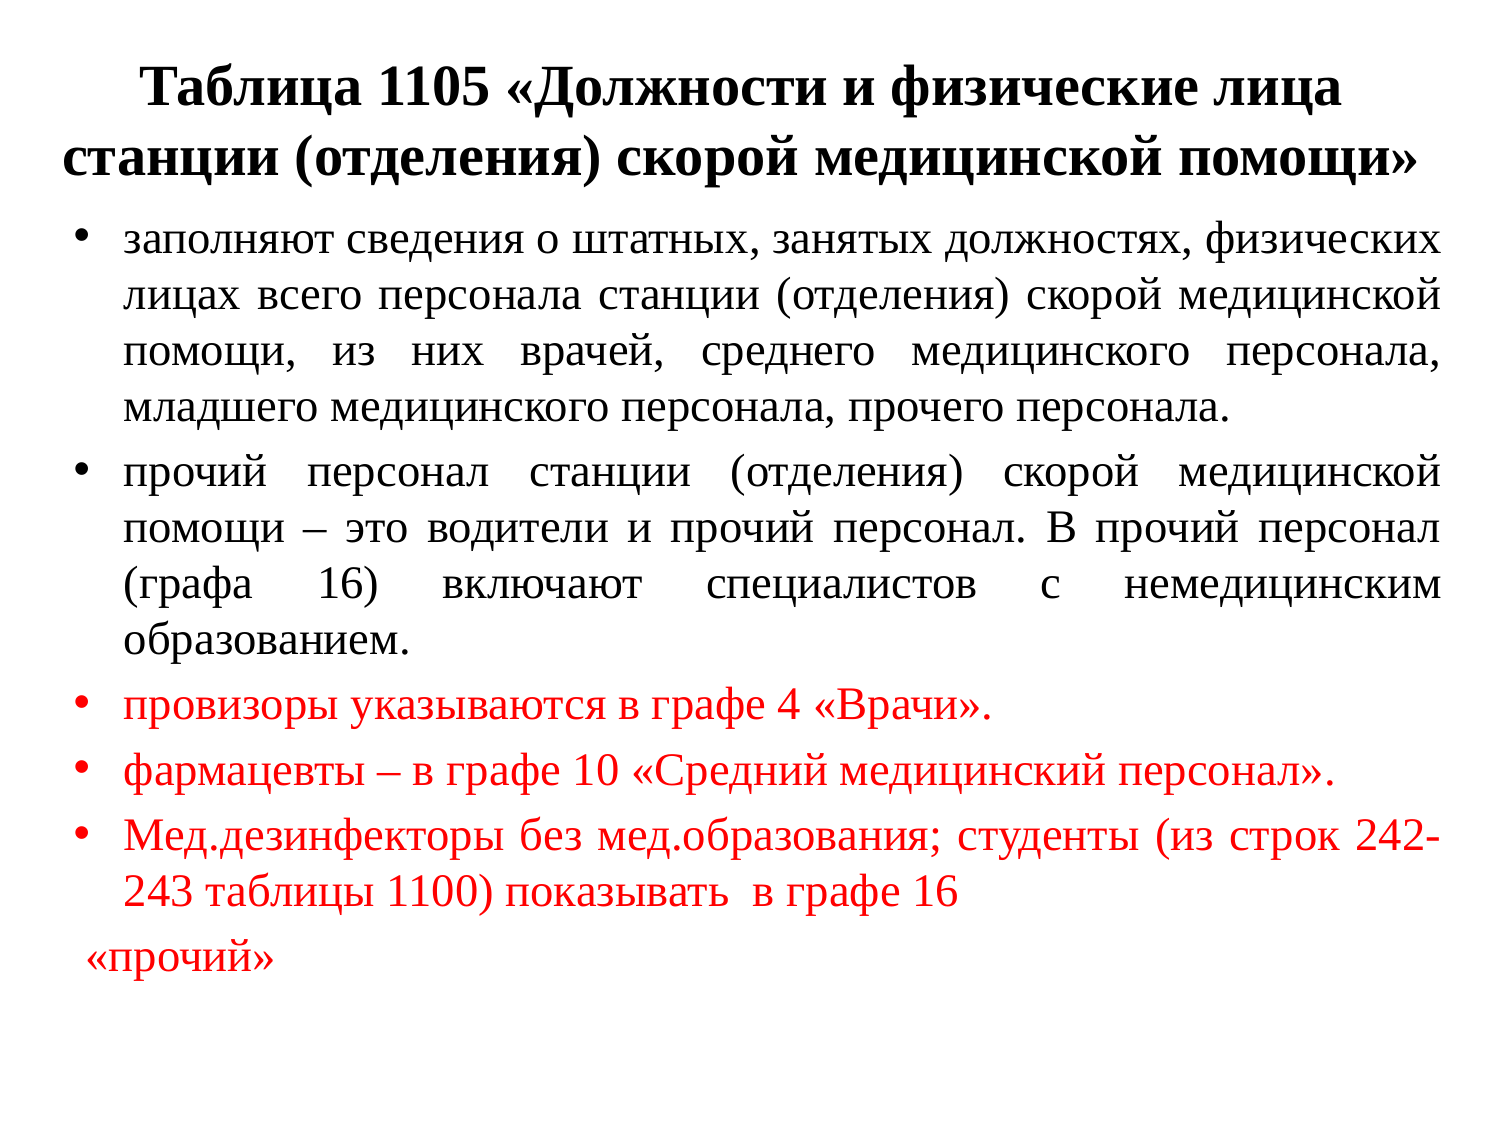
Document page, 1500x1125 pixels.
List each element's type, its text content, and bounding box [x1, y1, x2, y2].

list заполняют сведения о штатных, занятых должностях, физических лицах всего персонала станции (отделения) скорой медицинской помощи, из них врачей, среднего медицинского персонала, младшего медицинского персонала, прочего персонала. прочий персонал станции (отделения) скорой медицинской помощи – это водители и прочий персонал. В прочий персонал (графа 16) включают специалистов с немедицинским образованием. провизоры указываются в графе 4 «Врачи». фармацевты – в графе 10 «Средний медицинский персонал». Мед.дезинфекторы без мед.образования; студенты (из строк 242-243 таблицы 1100) показывать в графе 16 «прочий» [58, 199, 1459, 1050]
title Таблица 1105 «Должности и физические лица станции (отделения) скорой медицинской помощи» [35, 23, 1447, 211]
